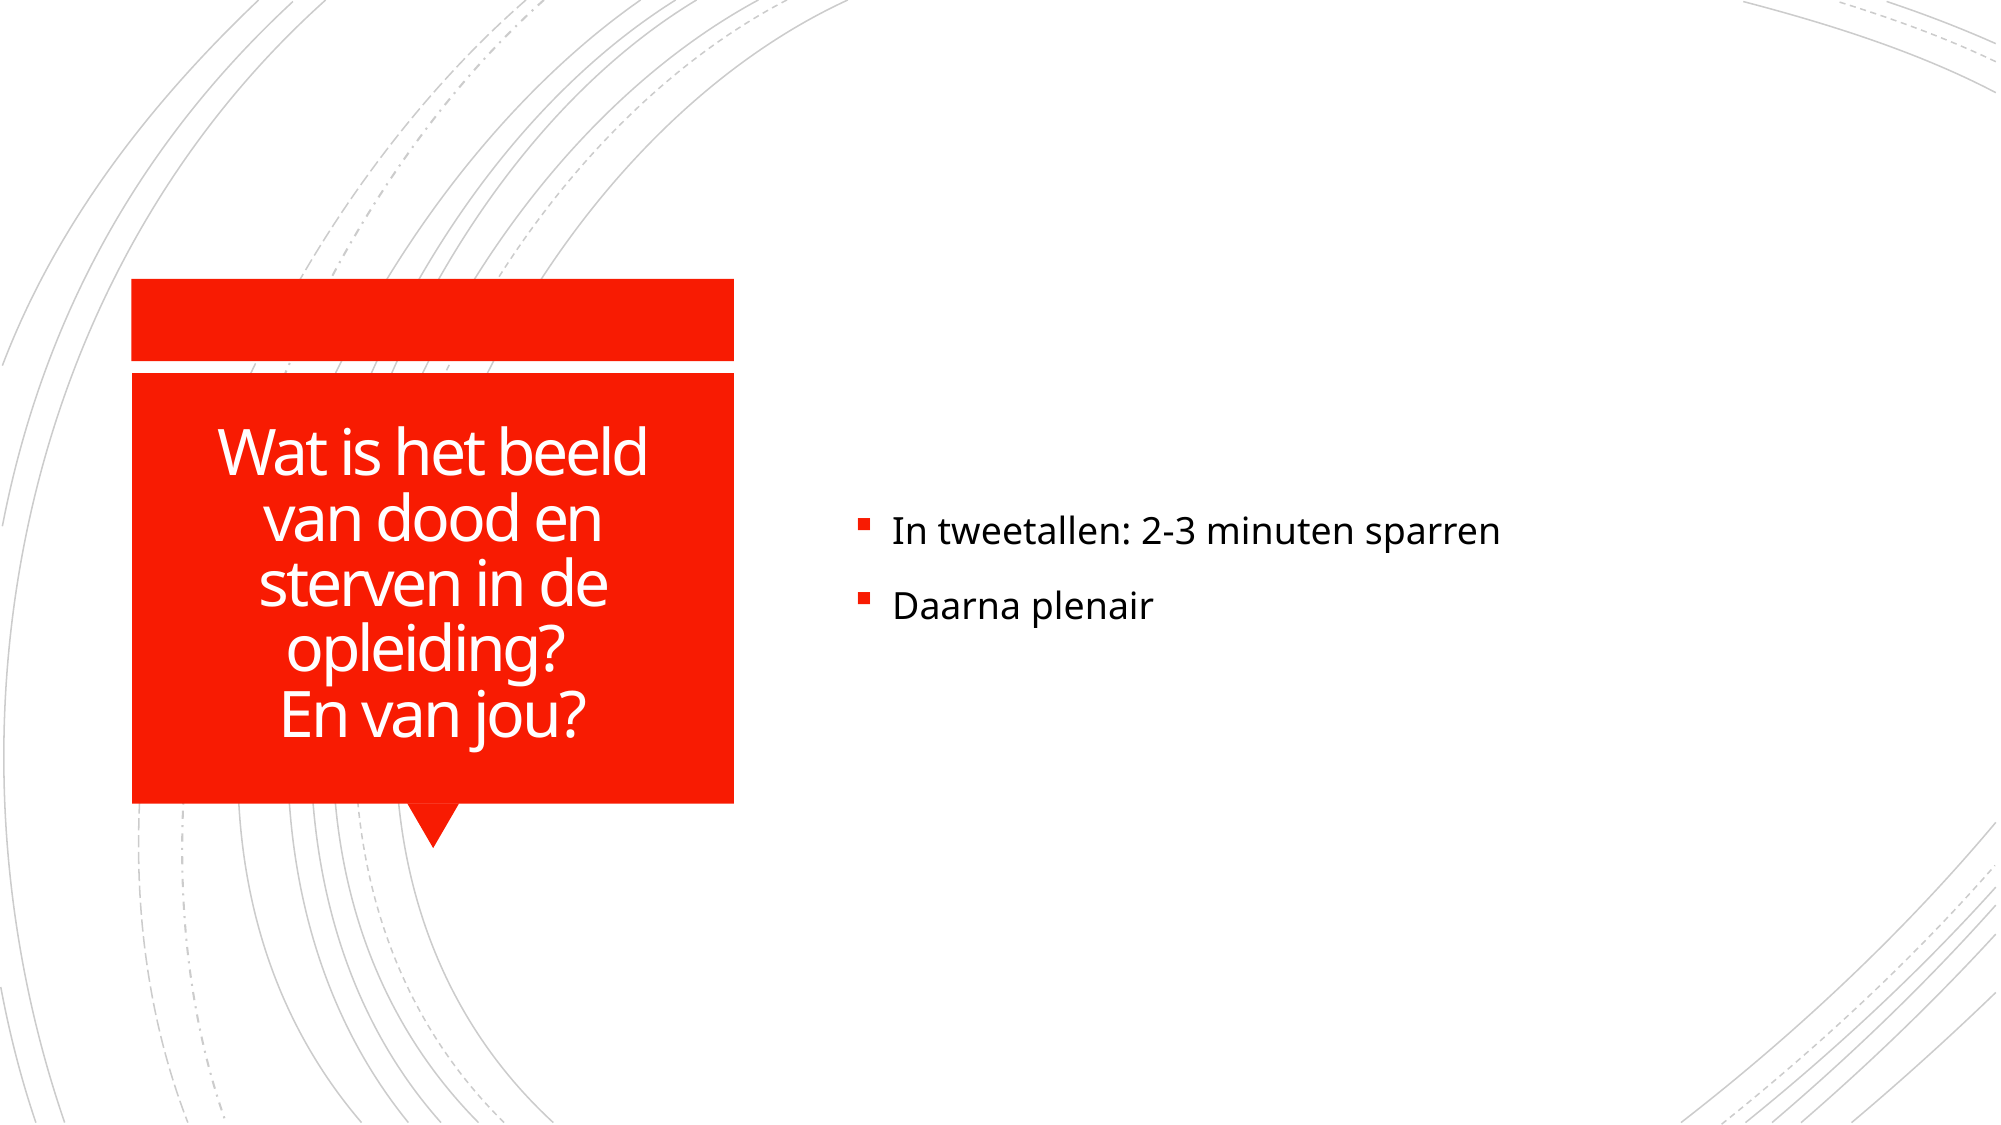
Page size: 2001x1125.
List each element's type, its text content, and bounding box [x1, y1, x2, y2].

title Wat is het beeld van dood en sterven in de opleiding? En van jou? [145, 385, 720, 789]
list In tweetallen: 2-3 minuten sparren Daarna plenair [839, 131, 1871, 993]
